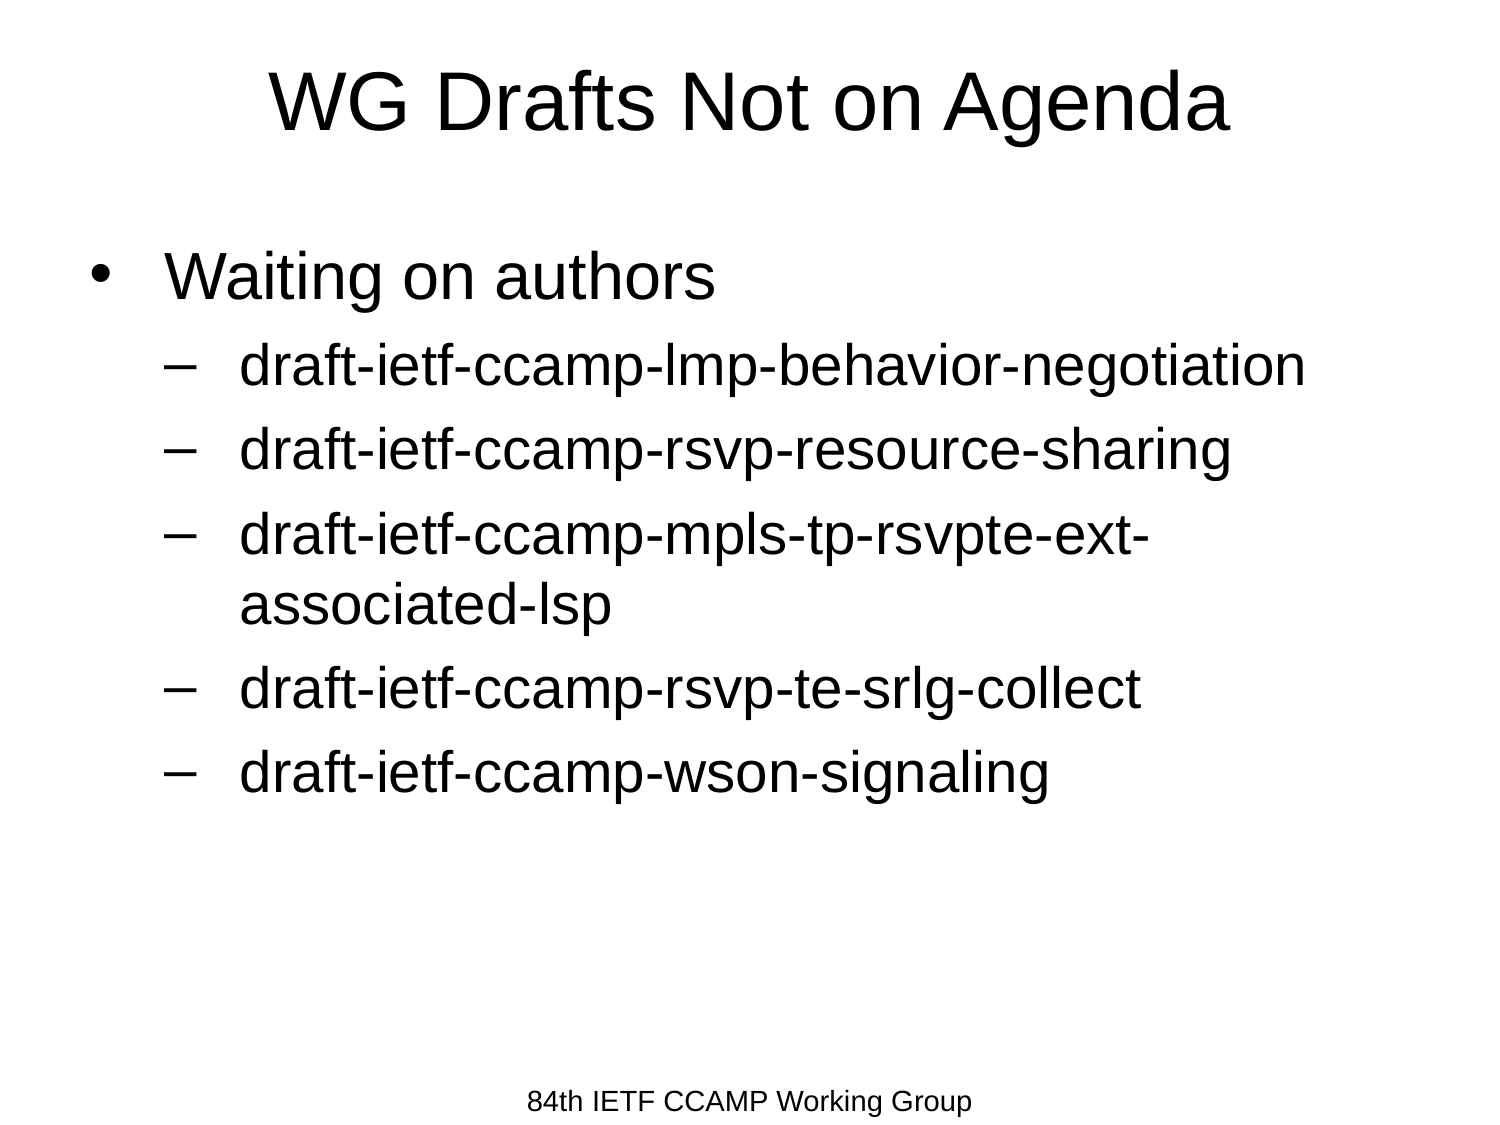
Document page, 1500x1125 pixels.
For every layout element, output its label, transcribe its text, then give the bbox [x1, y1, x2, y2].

list Waiting on authors draft-ietf-ccamp-lmp-behavior-negotiation draft-ietf-ccamp-rsvp-resource-sharing draft-ietf-ccamp-mpls-tp-rsvpte-ext-associated-lsp draft-ietf-ccamp-rsvp-te-srlg-collect draft-ietf-ccamp-wson-signaling [75, 224, 1463, 1071]
footer 84th IETF CCAMP Working Group [430, 1074, 1069, 1125]
title WG Drafts Not on Agenda [75, 7, 1425, 188]
